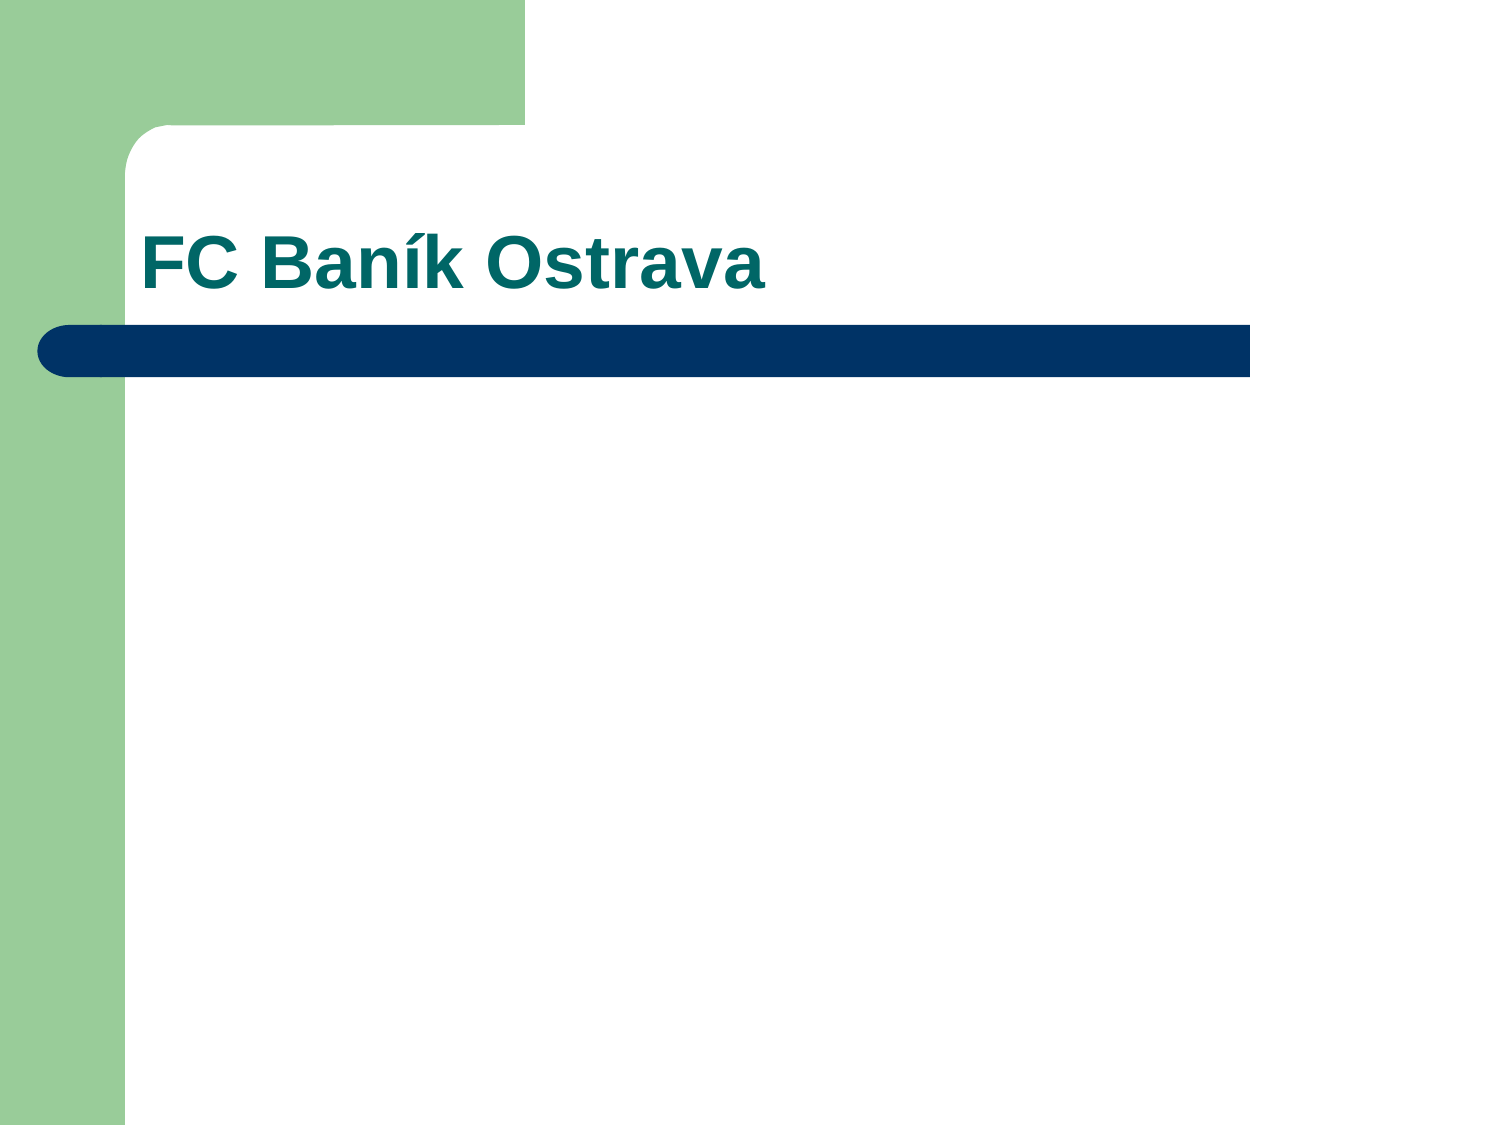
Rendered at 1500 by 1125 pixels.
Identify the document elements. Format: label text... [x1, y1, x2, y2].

title FC Baník Ostrava [125, 125, 1425, 313]
